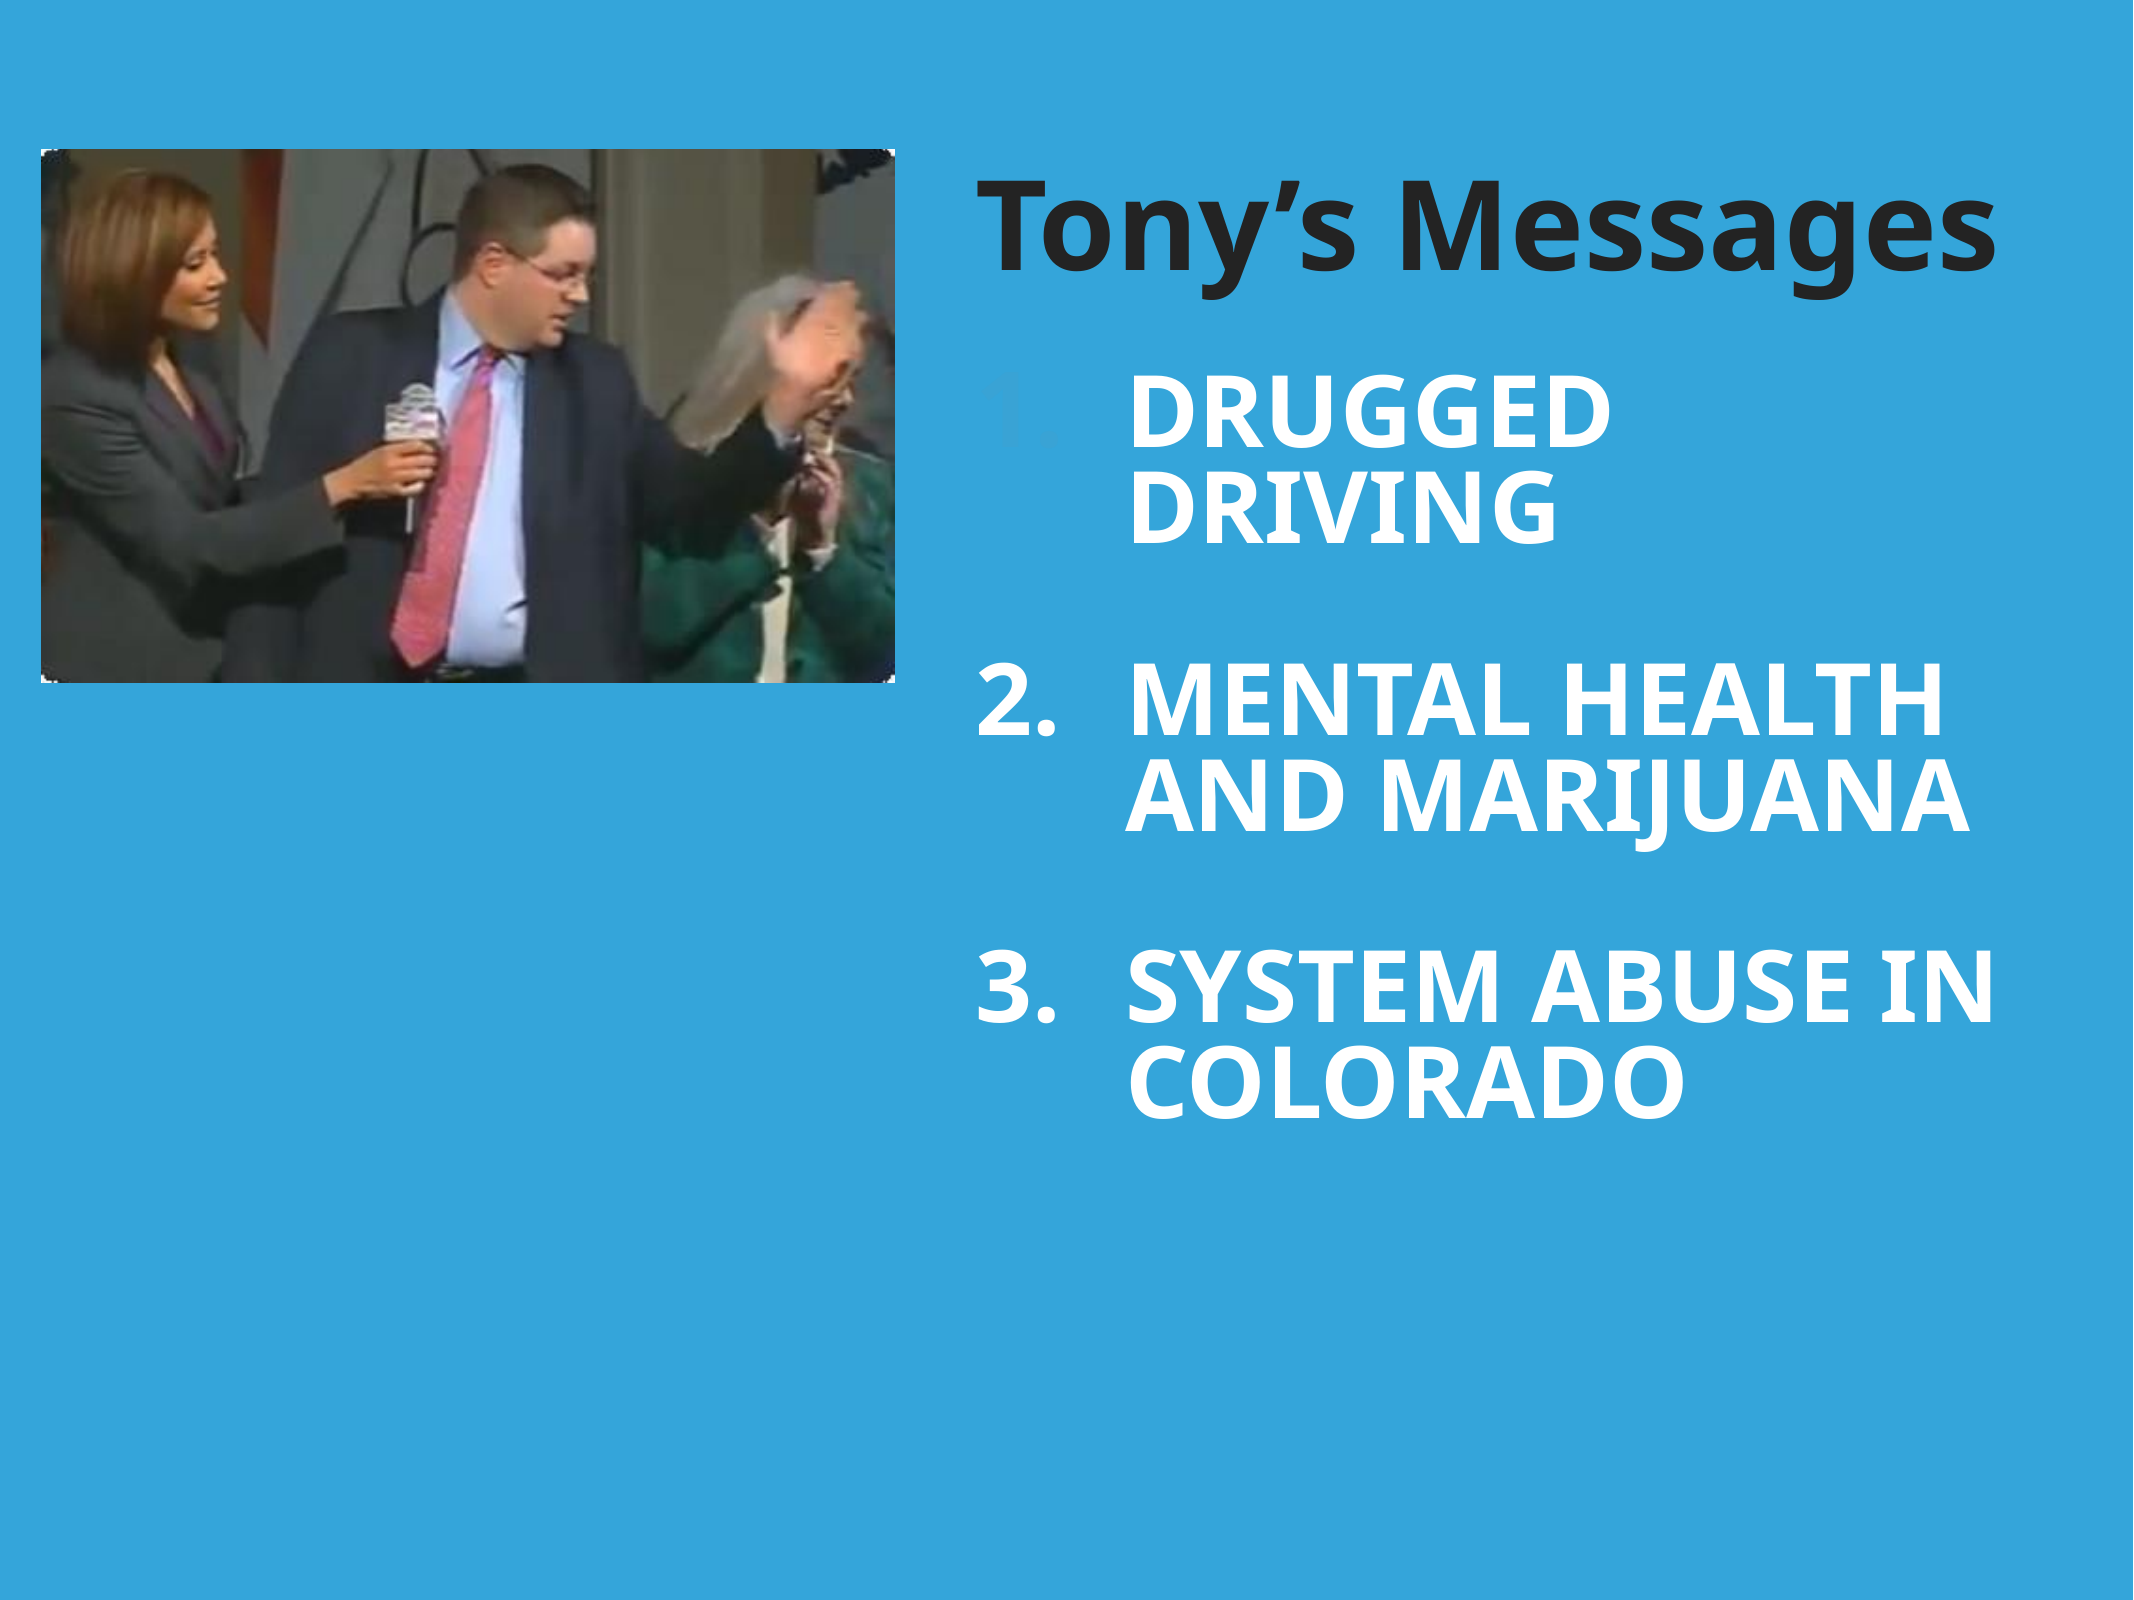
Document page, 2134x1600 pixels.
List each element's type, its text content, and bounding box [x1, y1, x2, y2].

list Tony’s Messages [966, 136, 2068, 306]
list Drugged Driving 2. Mental Health and marijuana 3. System abuse in colorado [966, 361, 2068, 1156]
picture [41, 149, 895, 683]
